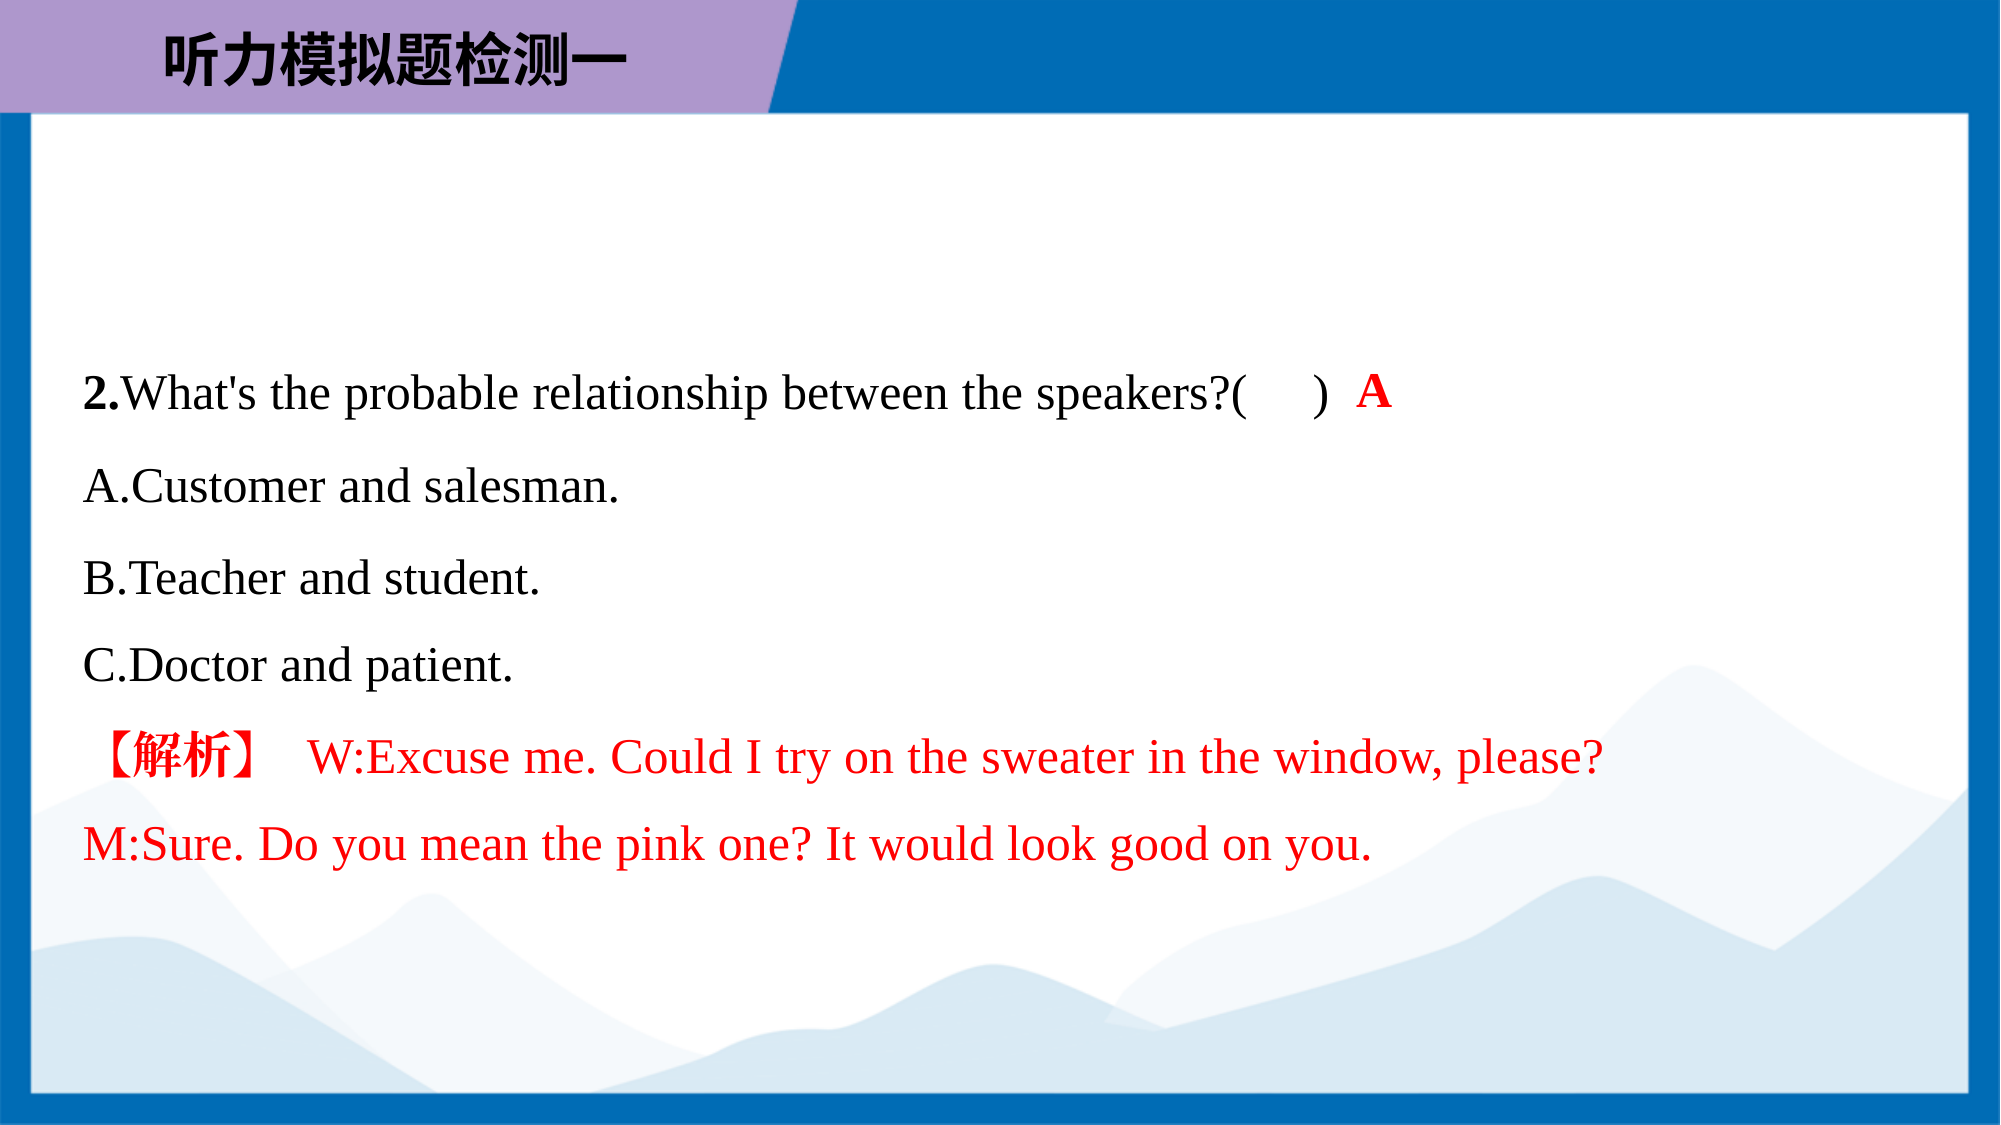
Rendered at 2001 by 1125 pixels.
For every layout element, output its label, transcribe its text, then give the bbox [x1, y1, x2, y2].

text_box 2.What's the probable relationship between the speakers?( ) [82, 332, 1917, 411]
text_box A [1337, 330, 1411, 409]
text_box 【解析】 W:Excuse me. Could I try on the sweater in the window, please? M:Sure. Do you mean the pink one? It would look good on you. [82, 691, 1917, 862]
text_box A.Customer and salesman. B.Teacher and student. C.Doctor and patient. [82, 420, 1917, 682]
picture [0, 0, 2000, 1125]
